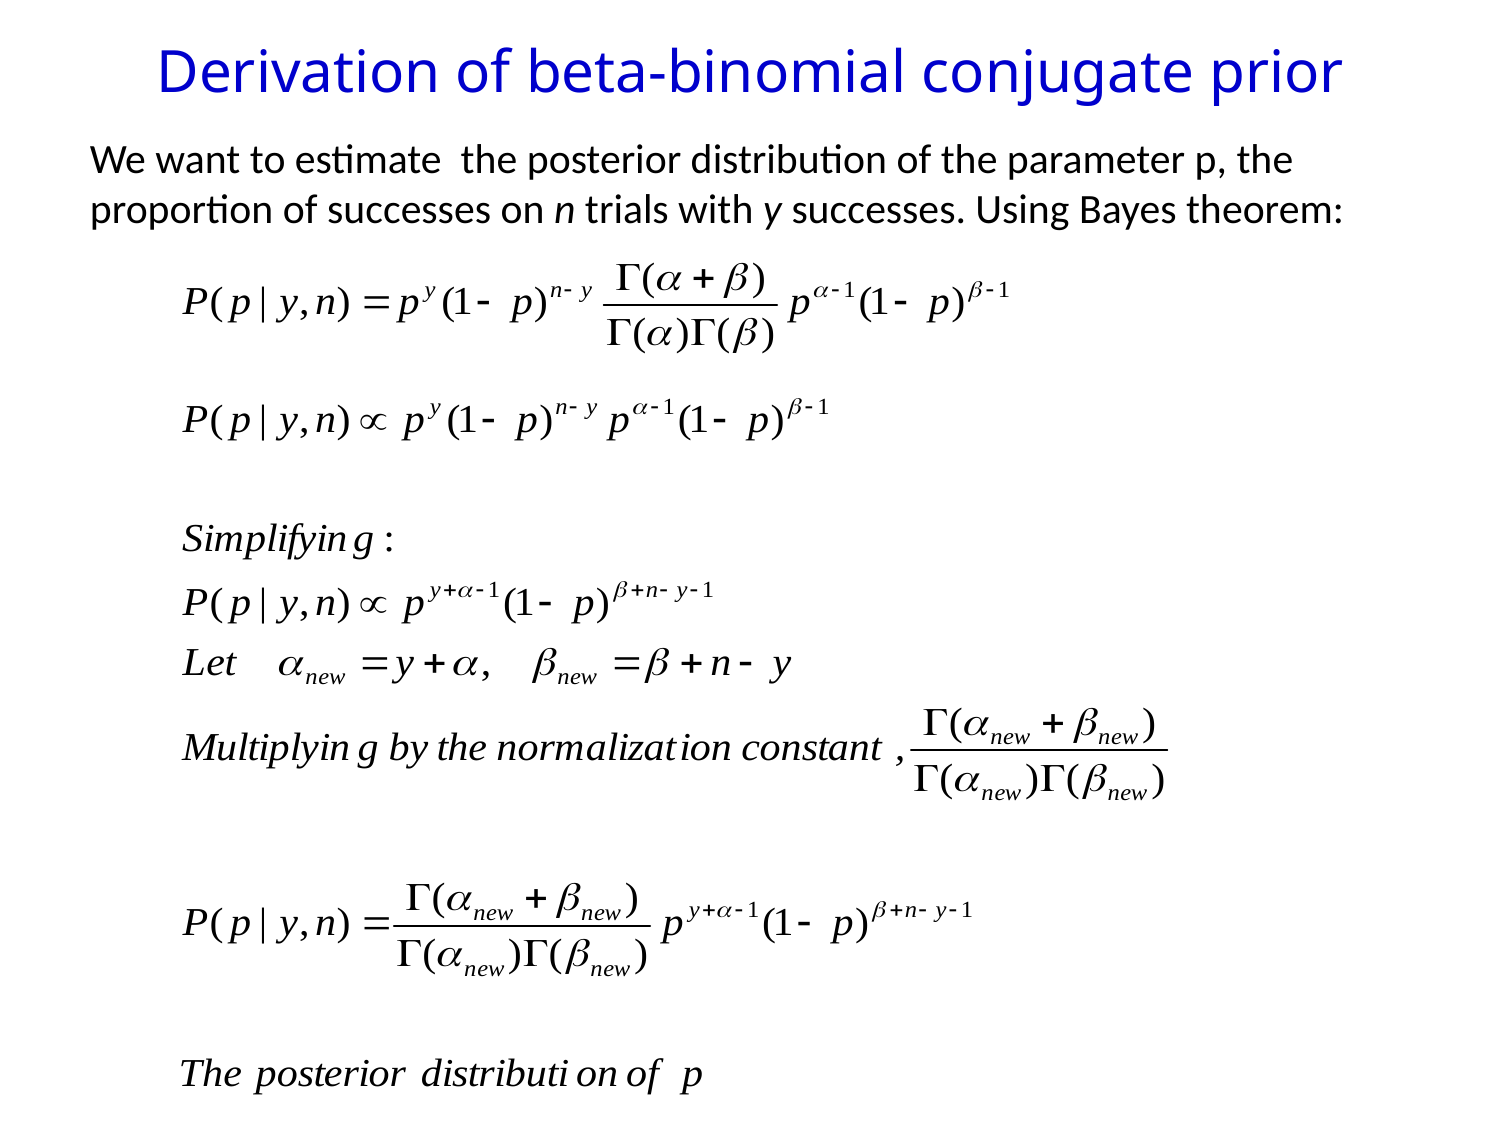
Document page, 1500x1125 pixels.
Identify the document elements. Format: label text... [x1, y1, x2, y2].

text_box We want to estimate the posterior distribution of the parameter p, the proportion of successes on n trials with y successes. Using Bayes theorem: [75, 124, 1400, 240]
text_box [174, 249, 1176, 1104]
title Derivation of beta-binomial conjugate prior [75, 0, 1425, 163]
